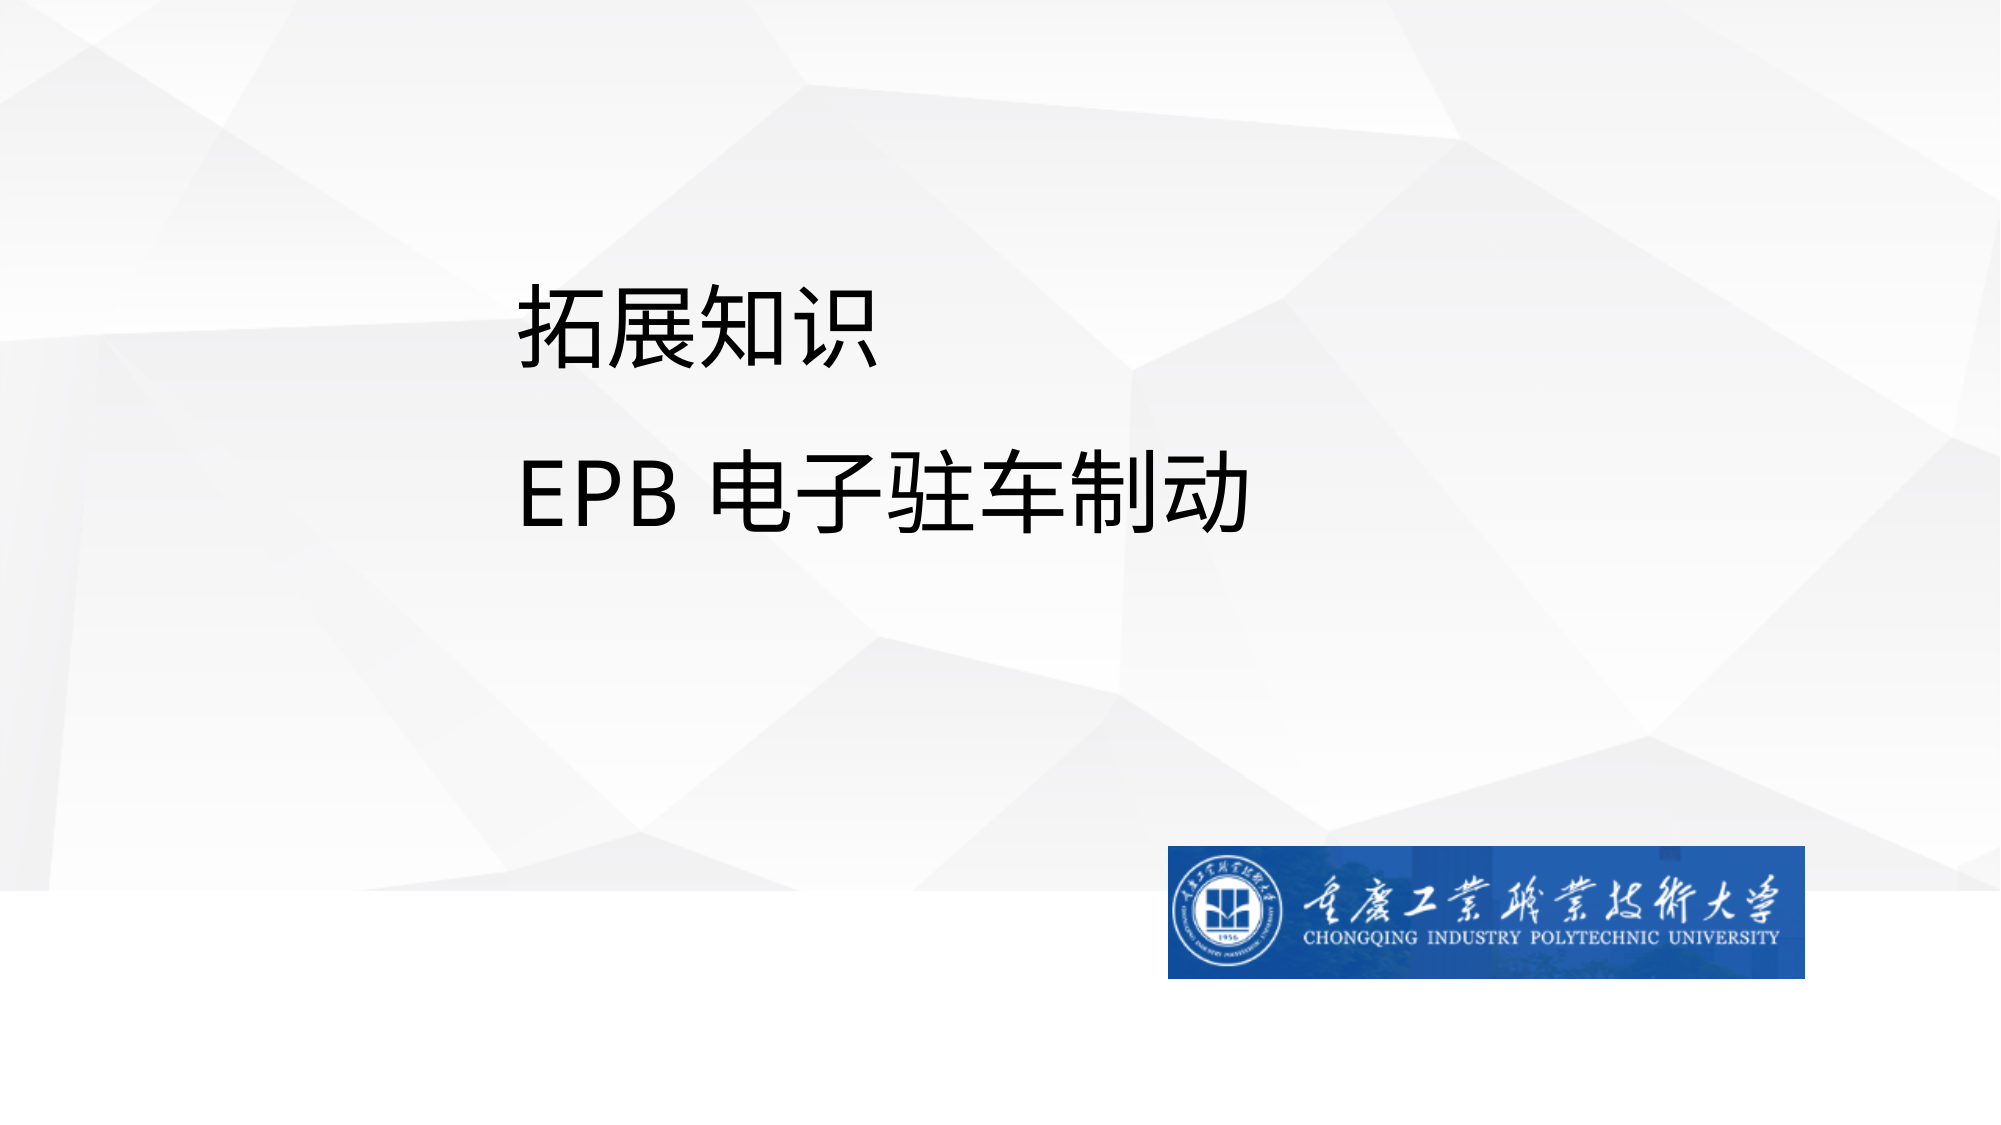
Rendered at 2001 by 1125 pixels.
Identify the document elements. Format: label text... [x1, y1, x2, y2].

title 拓展知识 EPB电子驻车制动 [500, 184, 2000, 576]
picture [0, 0, 2000, 979]
